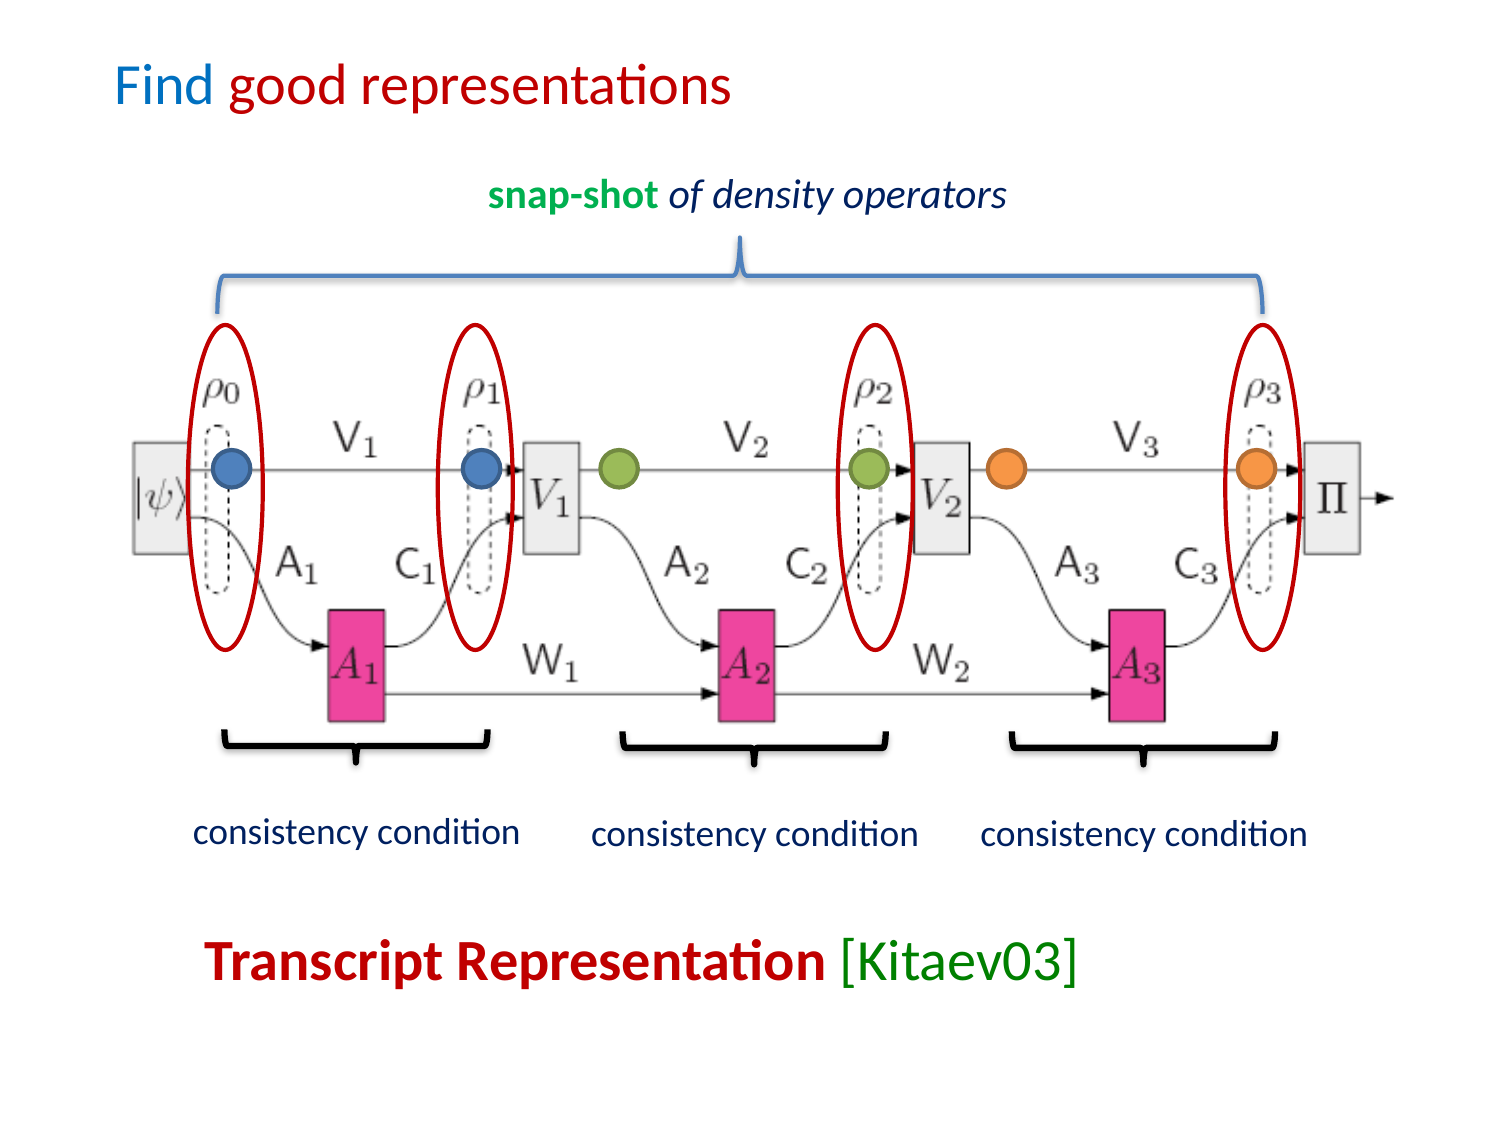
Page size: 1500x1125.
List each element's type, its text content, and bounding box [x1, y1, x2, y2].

text_box snap-shot of density operators [473, 159, 1023, 225]
text_box Find good representations [99, 39, 748, 124]
text_box consistency condition [178, 799, 537, 860]
text_box [862, 324, 889, 335]
picture [49, 337, 1464, 763]
text_box [212, 324, 239, 335]
text_box Transcript Representation [Kitaev03] [189, 914, 1108, 999]
text_box [215, 235, 1265, 314]
text_box [462, 324, 489, 335]
text_box consistency condition [965, 801, 1324, 862]
text_box [1249, 324, 1276, 335]
text_box consistency condition [576, 801, 935, 862]
